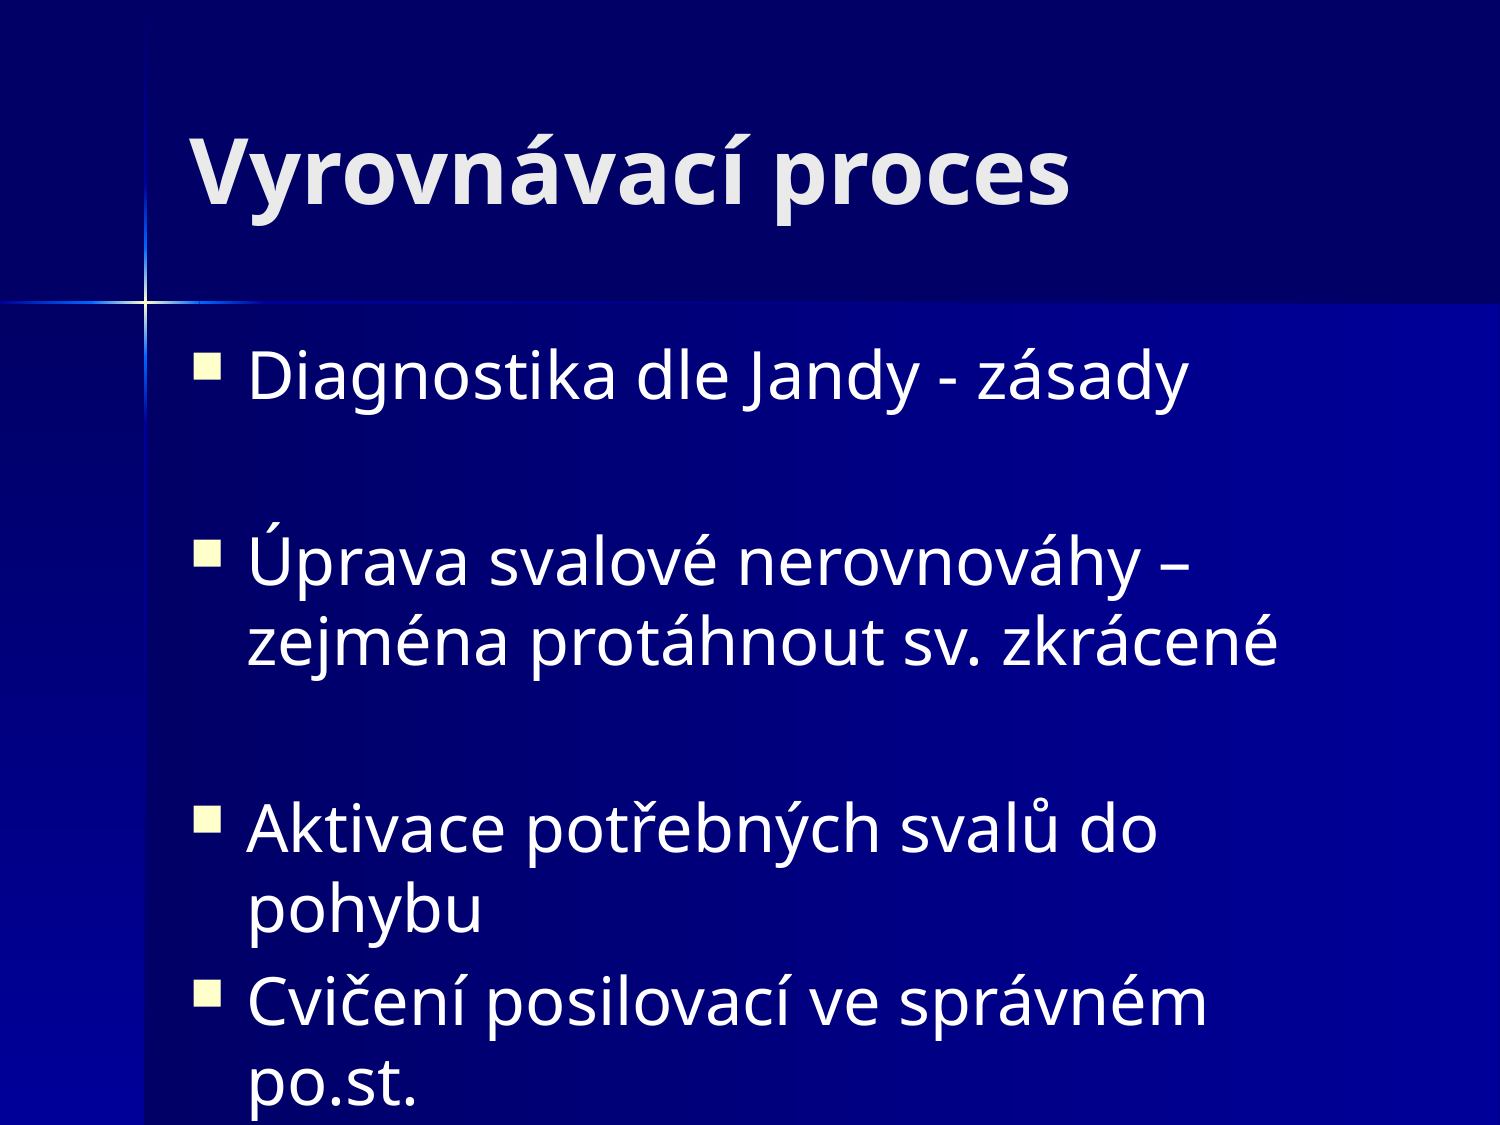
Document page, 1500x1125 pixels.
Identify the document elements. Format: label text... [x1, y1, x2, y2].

list Diagnostika dle Jandy - zásady Úprava svalové nerovnováhy – zejména protáhnout sv. zkrácené Aktivace potřebných svalů do pohybu Cvičení posilovací ve správném po.st. [174, 324, 1413, 1001]
title Vyrovnávací proces [174, 49, 1413, 286]
